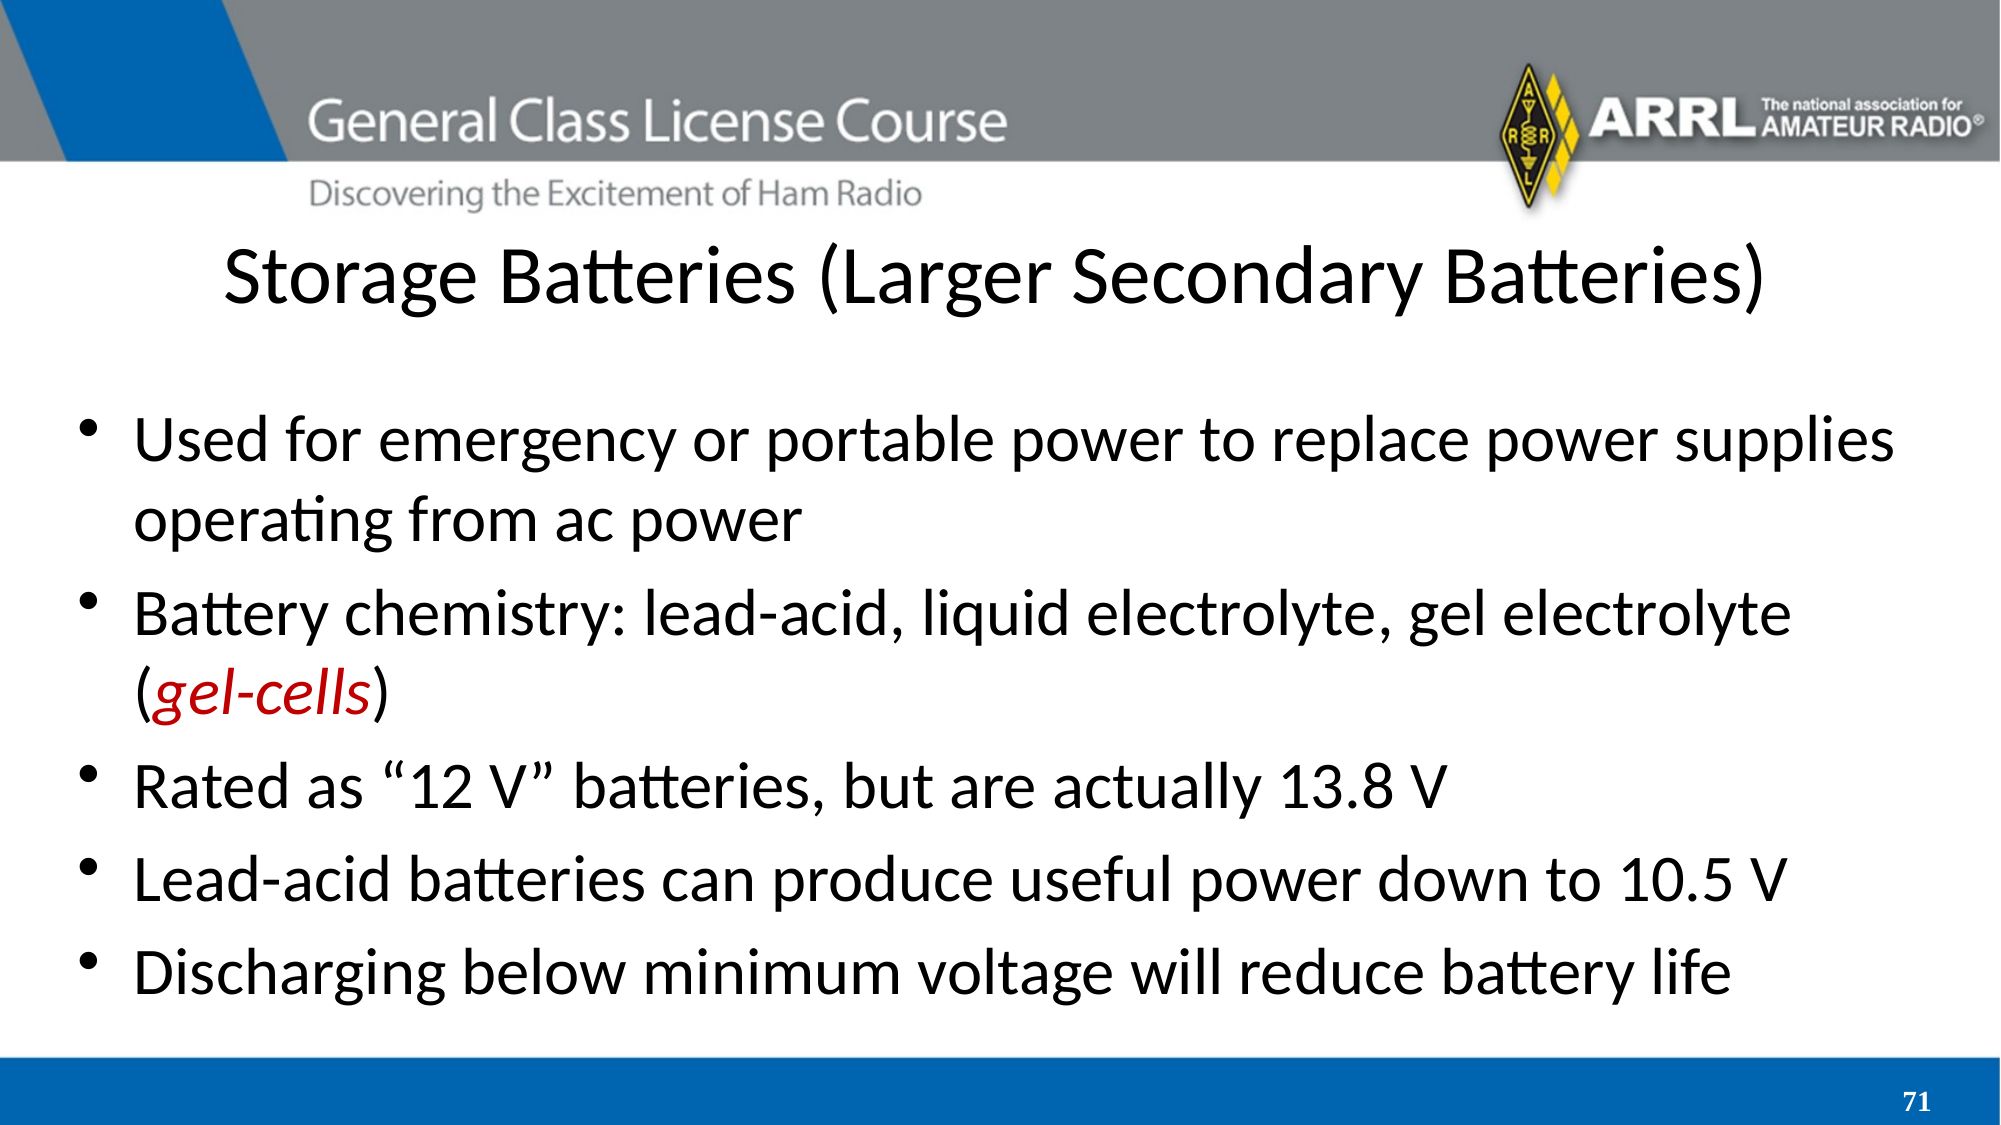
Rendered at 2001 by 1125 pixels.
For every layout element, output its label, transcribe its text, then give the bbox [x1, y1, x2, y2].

title Storage Batteries (Larger Secondary Batteries) [96, 212, 1897, 356]
list Used for emergency or portable power to replace power supplies operating from ac power Battery chemistry: lead-acid, liquid electrolyte, gel electrolyte (gel-cells) Rated as “12 V” batteries, but are actually 13.8 V Lead-acid batteries can produce useful power down to 10.5 V Discharging below minimum voltage will reduce battery life [62, 387, 1938, 1075]
picture [0, 0, 2001, 1125]
